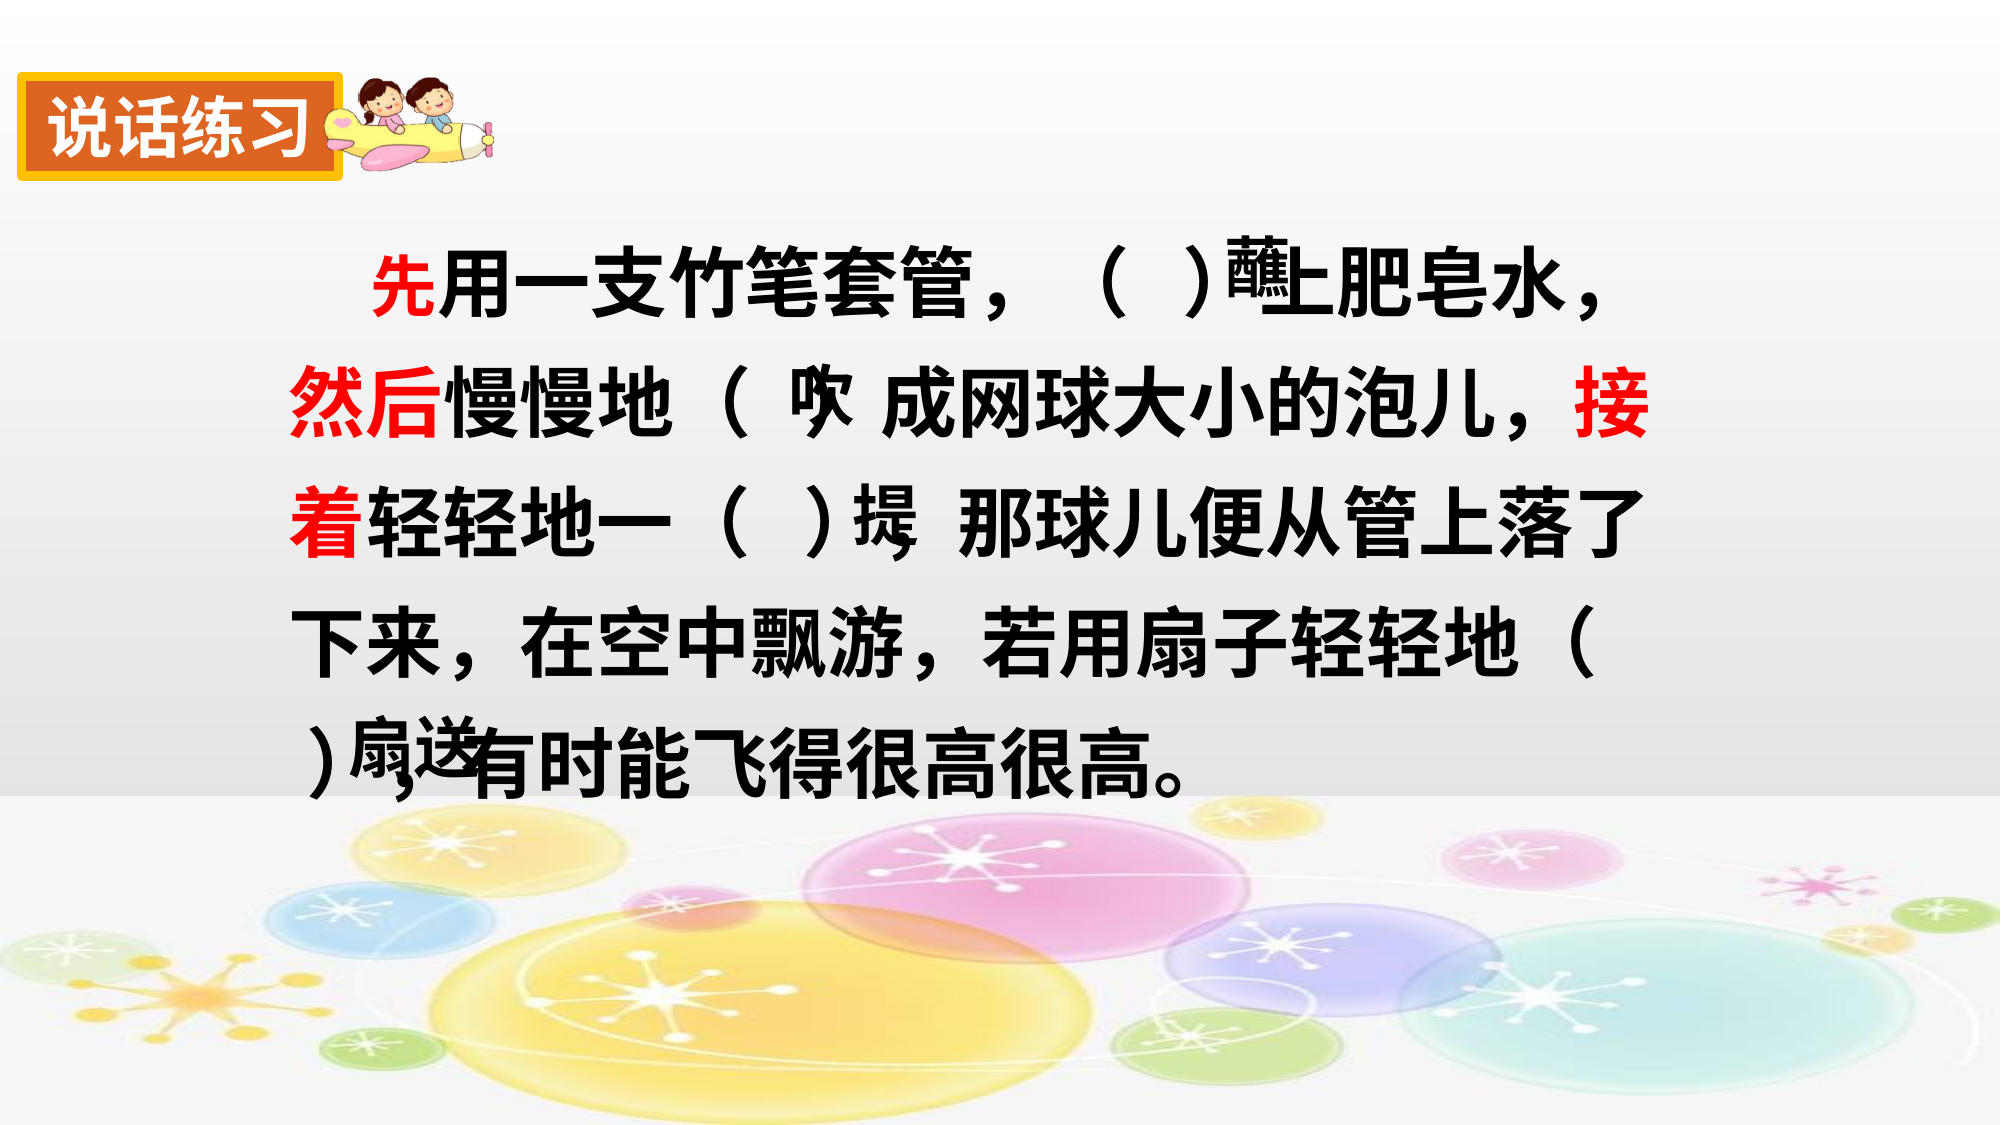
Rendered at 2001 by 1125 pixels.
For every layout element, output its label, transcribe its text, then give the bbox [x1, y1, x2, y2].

text_box 吹 [768, 343, 893, 444]
text_box 蘸 [1205, 215, 1316, 316]
picture [322, 54, 497, 194]
text_box 扇送 [328, 696, 558, 796]
text_box 提 [801, 464, 978, 564]
text_box 说话练习 [21, 76, 322, 177]
picture [0, 796, 2000, 1125]
text_box 先用一支竹笔套管，（ ）上肥皂水，然后慢慢地（ ）成网球大小的泡儿，接着轻轻地一（ ），那球儿便从管上落了下来，在空中飘游，若用扇子轻轻地（ ），有时能飞得很高很高。 [268, 196, 1731, 796]
